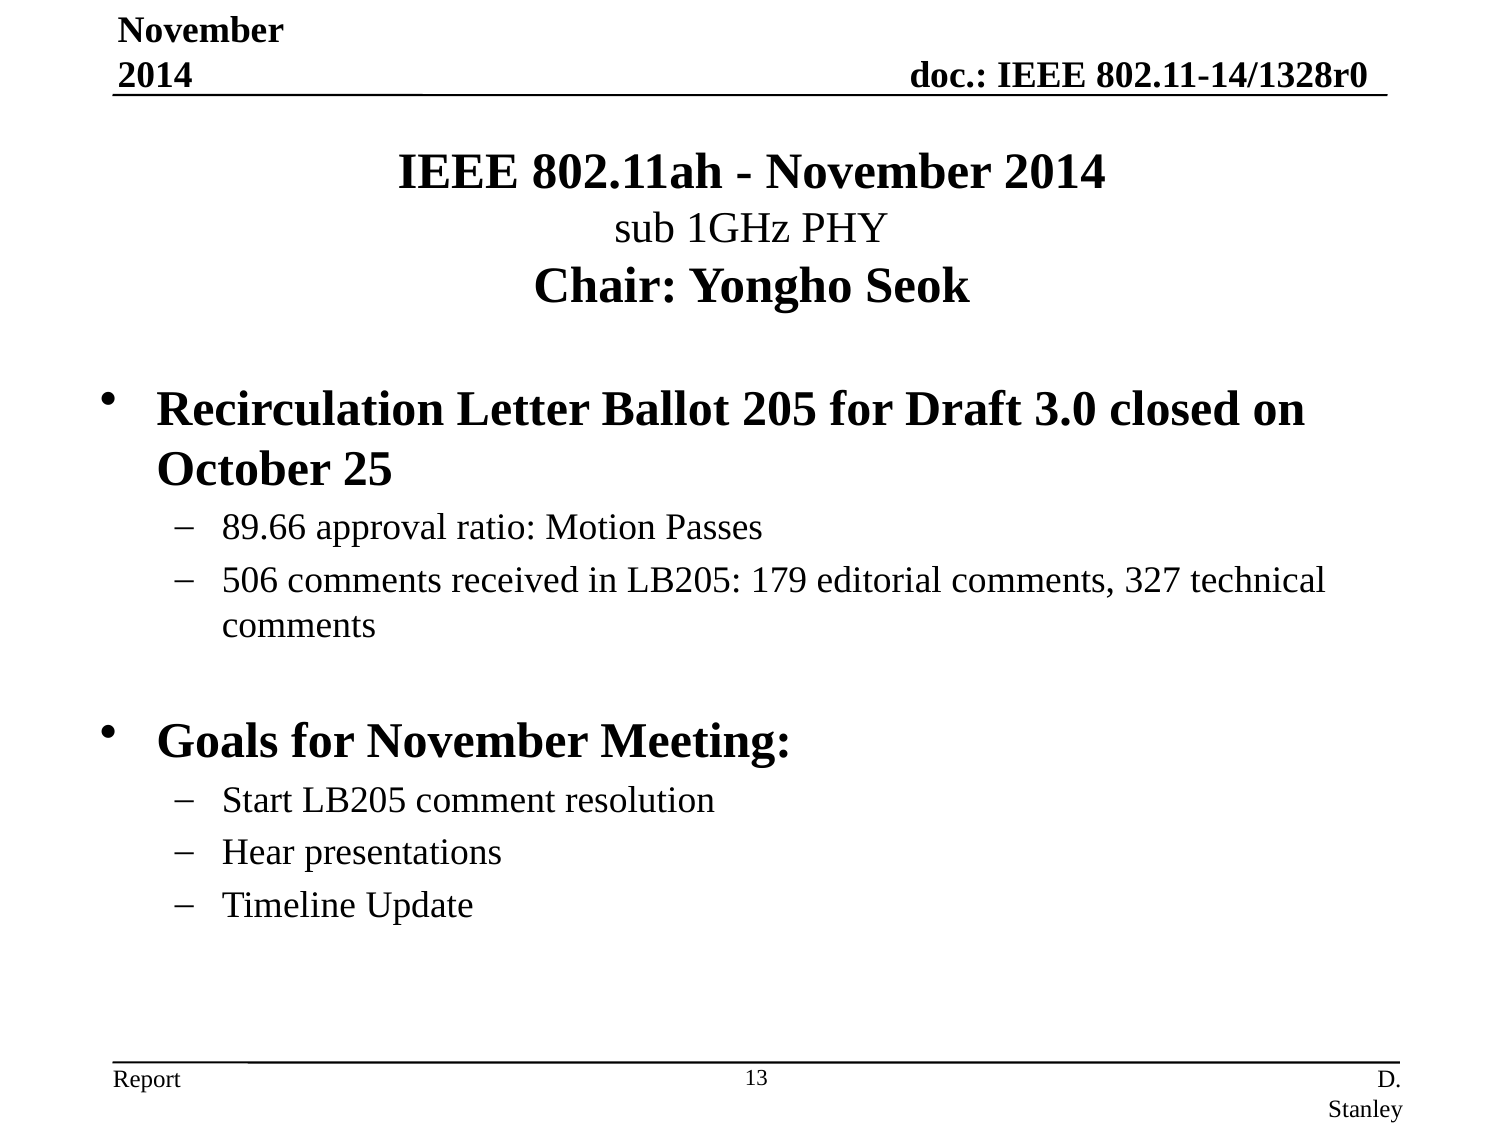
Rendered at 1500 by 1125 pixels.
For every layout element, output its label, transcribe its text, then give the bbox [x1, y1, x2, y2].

footer D. Stanley, Aruba Networks [1325, 1062, 1402, 1093]
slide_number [117, 50, 338, 96]
list Recirculation Letter Ballot 205 for Draft 3.0 closed on October 25 89.66 approval ratio: Motion Passes 506 comments received in LB205: 179 editorial comments, 327 technical comments Goals for November Meeting: Start LB205 comment resolution Hear presentations Timeline Update [99, 375, 1375, 1100]
title IEEE 802.11ah - November 2014 sub 1GHz PHY Chair: Yongho Seok [114, 137, 1390, 313]
